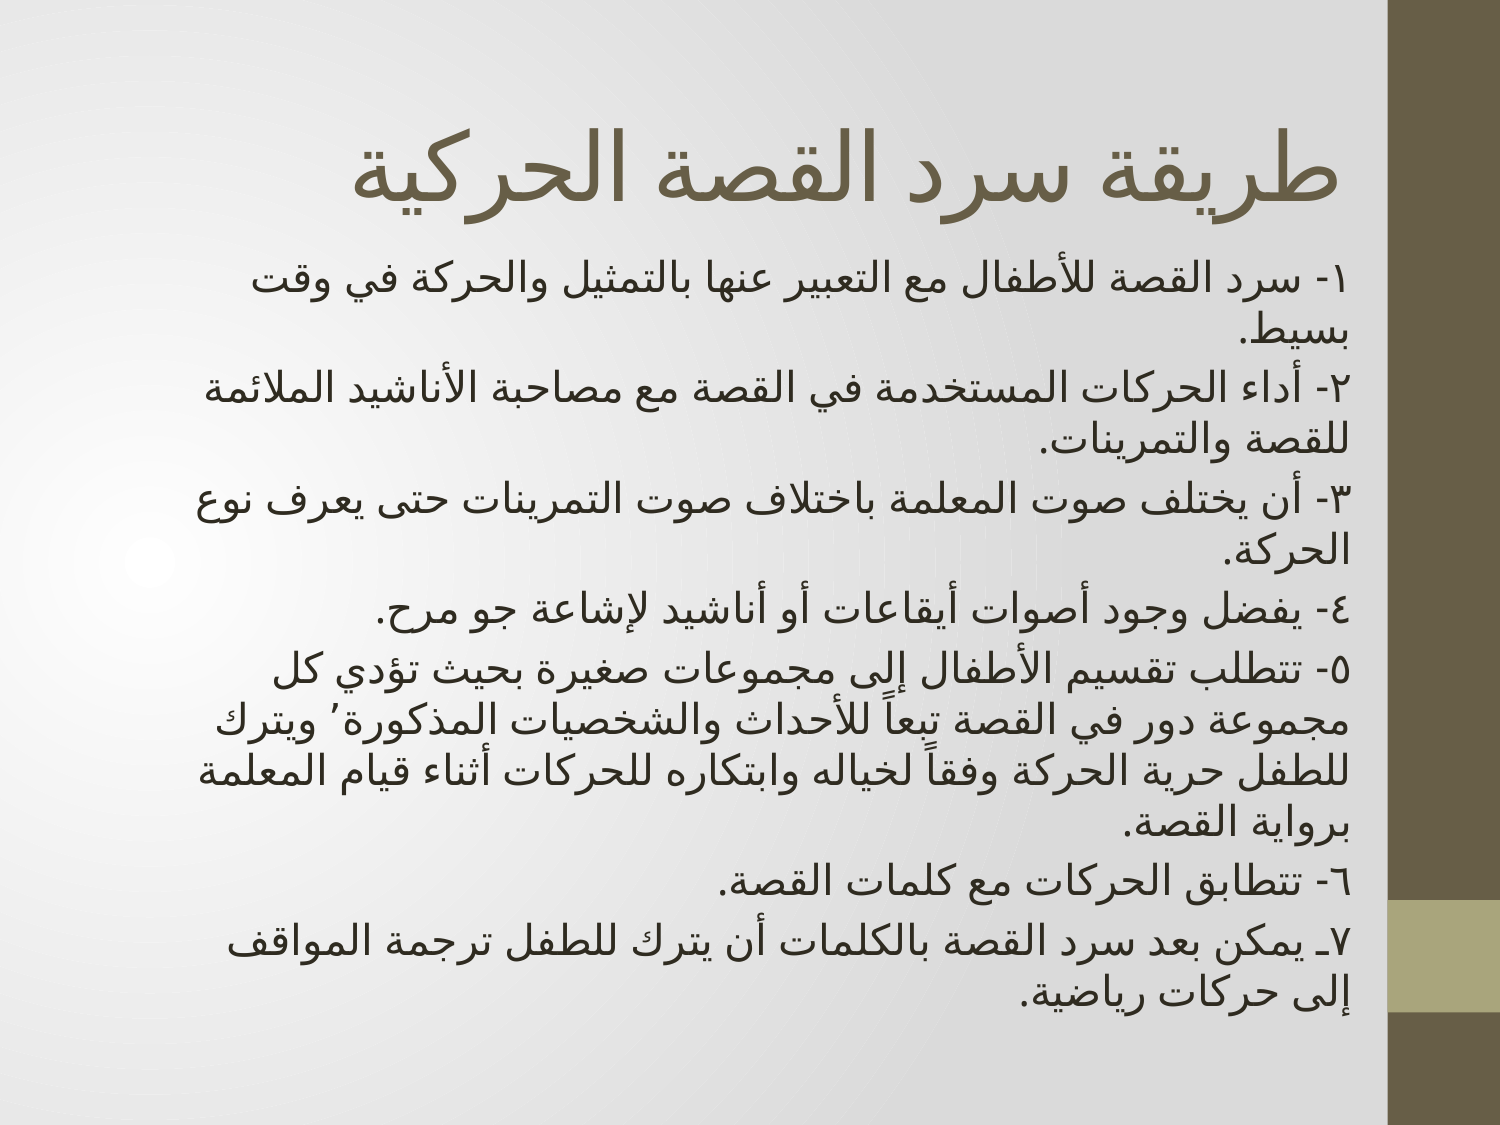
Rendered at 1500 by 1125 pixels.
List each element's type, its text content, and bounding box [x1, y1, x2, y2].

title طريقة سرد القصة الحركية [206, 69, 1360, 242]
list ١- سرد القصة للأطفال مع التعبير عنها بالتمثيل والحركة في وقت بسيط. ٢- أداء الحركات المستخدمة في القصة مع مصاحبة الأناشيد الملائمة للقصة والتمرينات. ٣- أن يختلف صوت المعلمة باختلاف صوت التمرينات حتى يعرف نوع الحركة. ٤- يفضل وجود أصوات أيقاعات أو أناشيد لإشاعة جو مرح. ٥- تتطلب تقسيم الأطفال إلى مجموعات صغيرة بحيث تؤدي كل مجموعة دور في القصة تبعاً للأحداث والشخصيات المذكورة٬ ويترك للطفل حرية الحركة وفقاً لخياله وابتكاره للحركات أثناء قيام المعلمة برواية القصة. ٦- تتطابق الحركات مع كلمات القصة. ٧ـ يمكن بعد سرد القصة بالكلمات أن يترك للطفل ترجمة المواقف إلى حركات رياضية. [152, 242, 1378, 1027]
